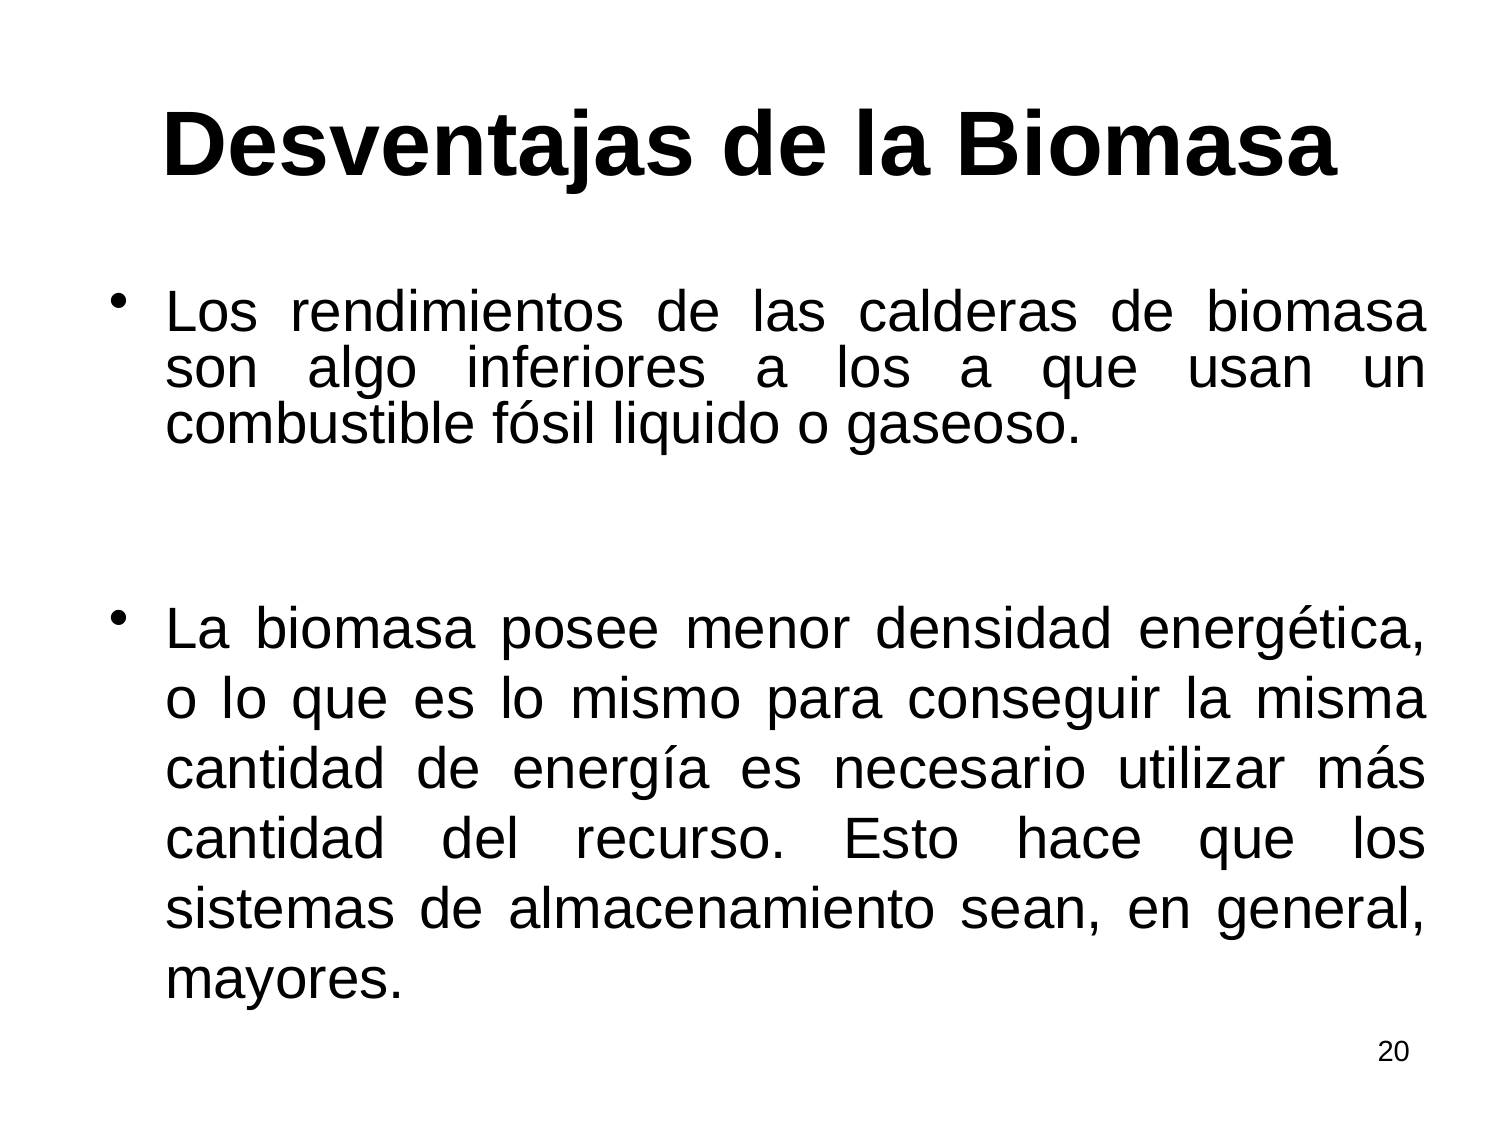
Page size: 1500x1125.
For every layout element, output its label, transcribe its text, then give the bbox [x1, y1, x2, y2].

title Desventajas de la Biomasa [74, 44, 1426, 233]
text_box Los rendimientos de las calderas de biomasa son algo inferiores a los a que usan un combustible fósil liquido o gaseoso. La biomasa posee menor densidad energética, o lo que es lo mismo para conseguir la misma cantidad de energía es necesario utilizar más cantidad del recurso. Esto hace que los sistemas de almacenamiento sean, en general, mayores. [93, 222, 1444, 965]
slide_number 20 [1074, 1024, 1426, 1103]
